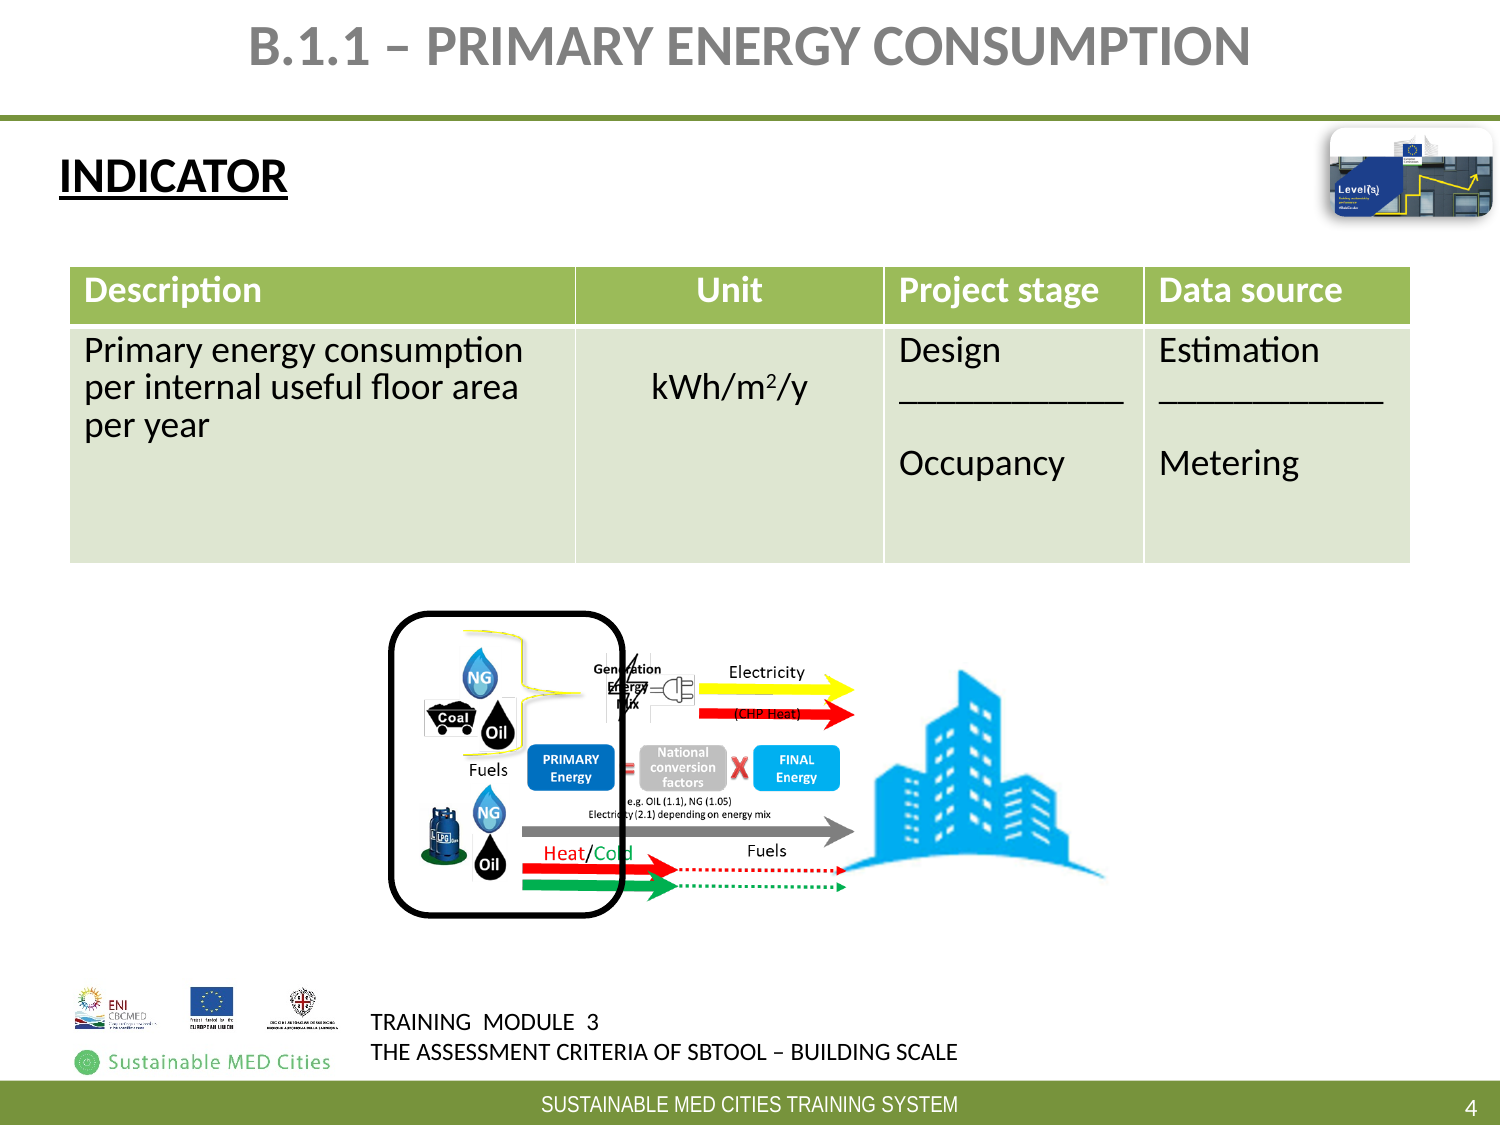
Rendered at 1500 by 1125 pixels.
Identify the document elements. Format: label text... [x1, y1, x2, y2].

table_cell kWh/m2/y [576, 329, 883, 563]
slide_number 4 [1142, 1076, 1493, 1125]
table_header Unit [576, 267, 883, 324]
table_header Data source [1145, 267, 1410, 324]
picture [419, 627, 1115, 918]
text_box [389, 611, 614, 915]
table_cell Primary energy consumption per internal useful floor area per year [70, 329, 575, 563]
table_cell Estimation ____________ Metering [1145, 329, 1410, 563]
table_cell Design ____________ Occupancy [885, 329, 1143, 563]
picture [62, 978, 356, 1080]
picture [1329, 127, 1493, 217]
text_box INDICATOR [43, 147, 1331, 235]
table_header Description [70, 267, 575, 324]
table_header Project stage [885, 267, 1143, 324]
